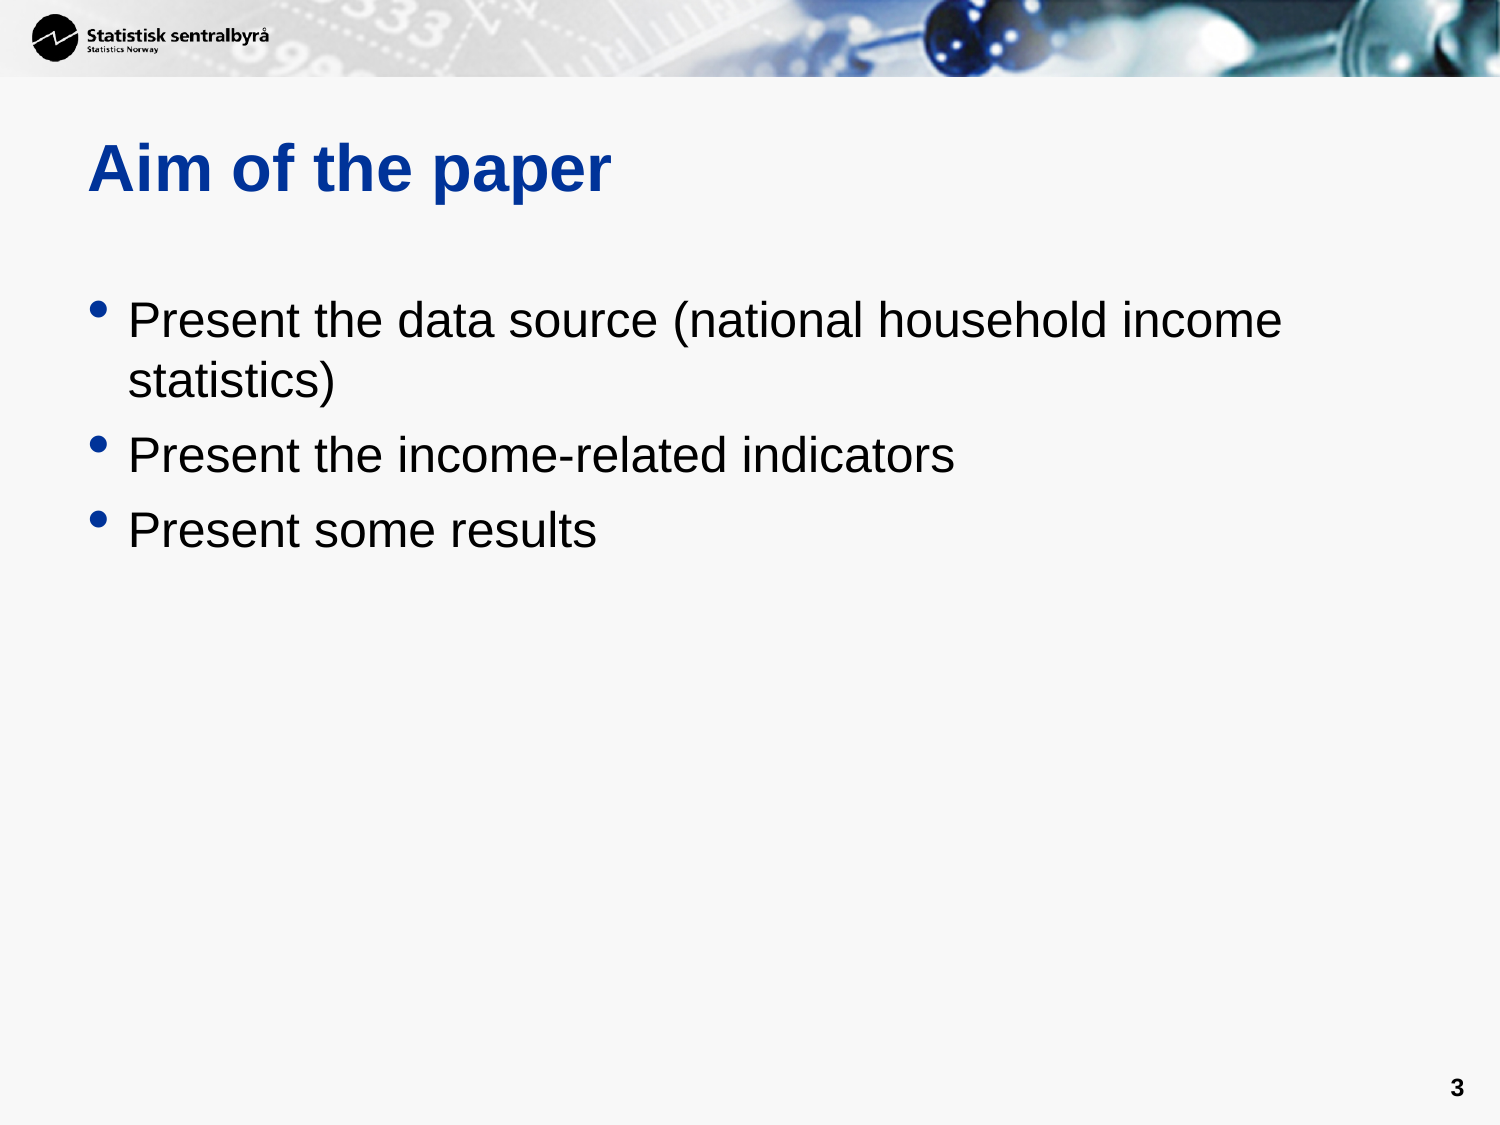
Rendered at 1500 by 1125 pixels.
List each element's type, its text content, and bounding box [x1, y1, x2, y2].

title Aim of the paper [87, 125, 1463, 263]
list Present the data source (national household income statistics) Present the income-related indicators Present some results [87, 287, 1463, 1050]
picture [0, 0, 1500, 77]
slide_number 3 [1387, 1067, 1465, 1107]
